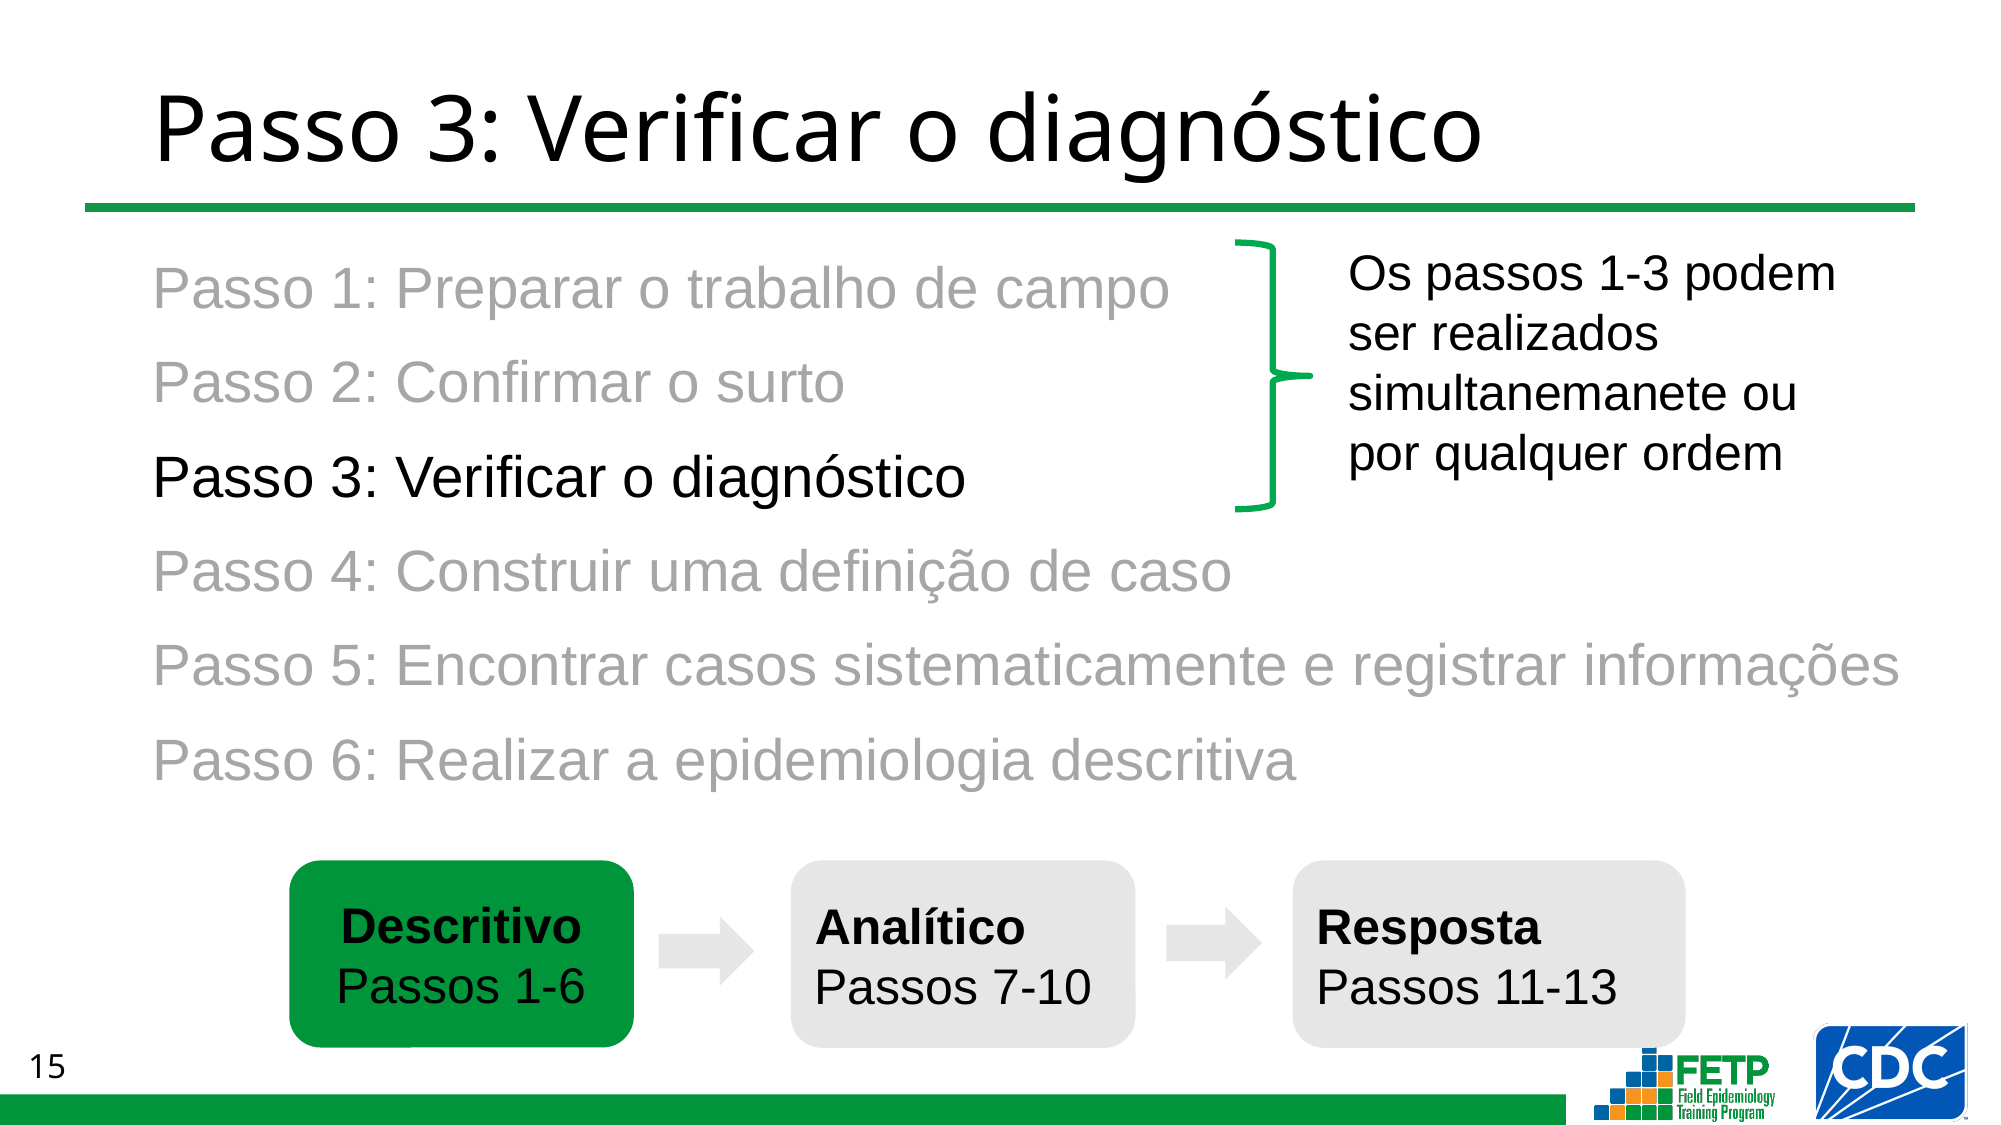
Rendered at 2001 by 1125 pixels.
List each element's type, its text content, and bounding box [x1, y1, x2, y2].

picture [1813, 1023, 1968, 1122]
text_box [1235, 233, 1863, 510]
list Passo 1: Preparar o trabalho de campo Passo 2: Confirmar o surto Passo 3: Verificar o diagnóstico Passo 4: Construir uma definição de caso Passo 5: Encontrar casos sistematicamente e registrar informações Passo 6: Realizar a epidemiologia descritiva [137, 242, 1943, 1004]
picture [1594, 1038, 1775, 1122]
title Passo 3: Verificar o diagnóstico [137, 75, 1863, 207]
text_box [289, 860, 1686, 1048]
